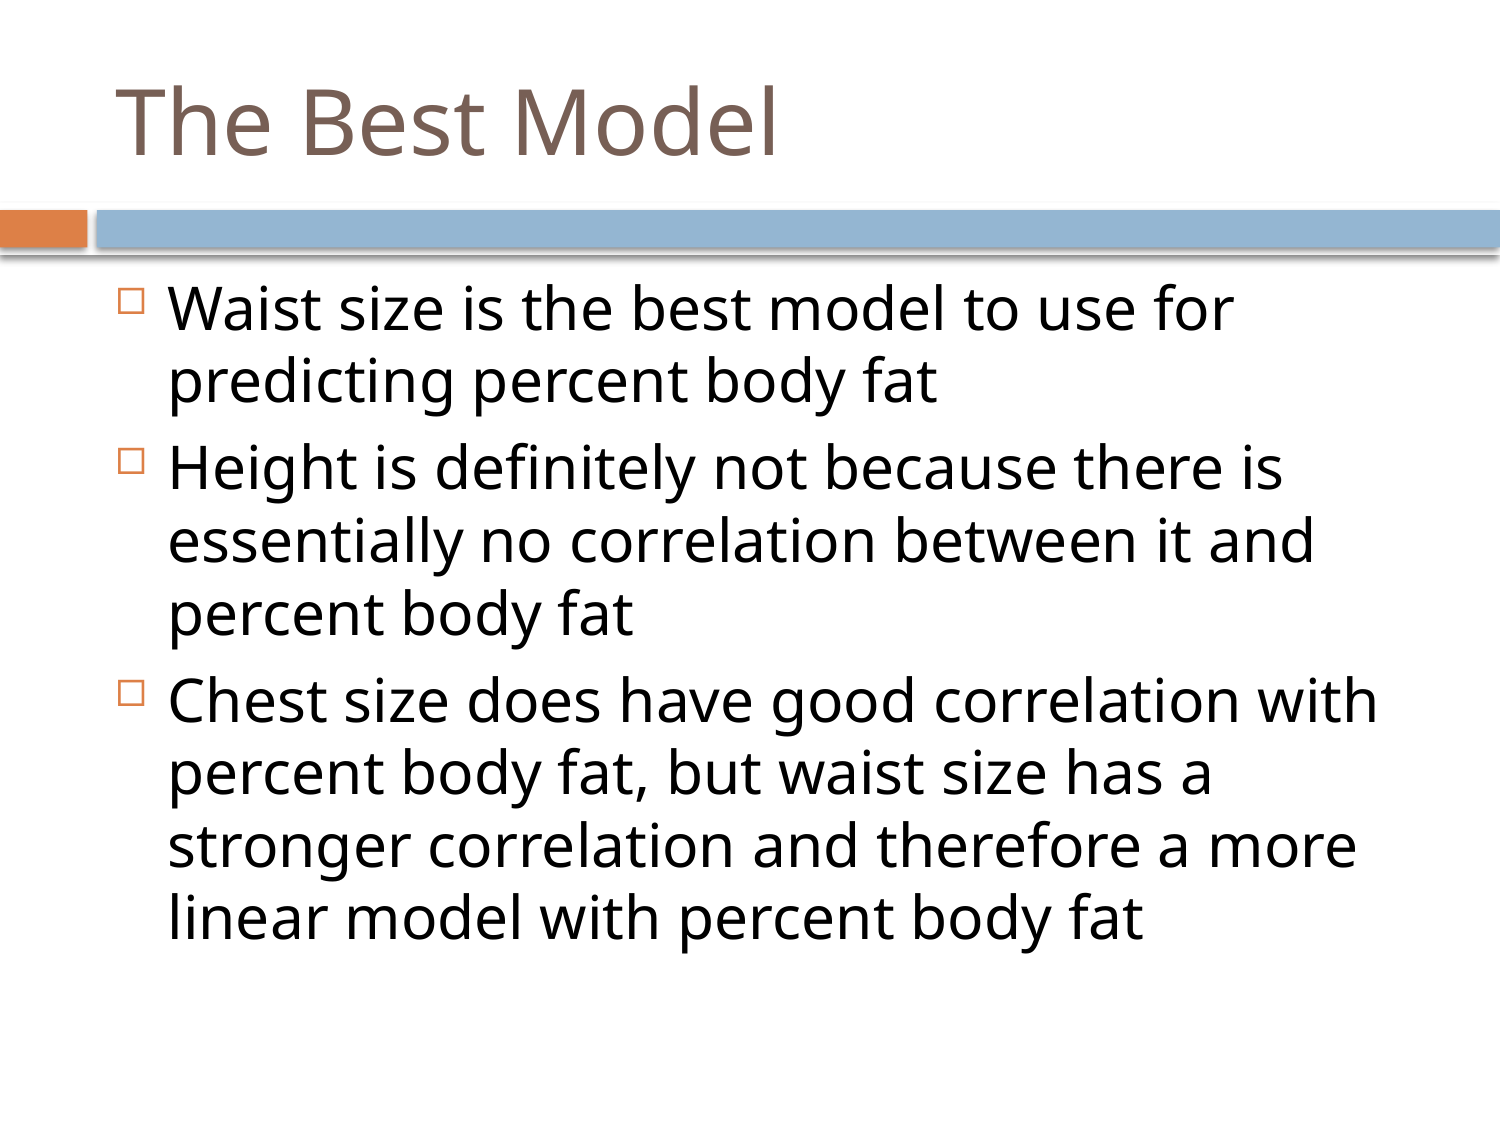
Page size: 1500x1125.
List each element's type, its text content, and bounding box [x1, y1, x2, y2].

list Waist size is the best model to use for predicting percent body fat Height is definitely not because there is essentially no correlation between it and percent body fat Chest size does have good correlation with percent body fat, but waist size has a stronger correlation and therefore a more linear model with percent body fat [100, 262, 1438, 1000]
title The Best Model [100, 37, 1438, 200]
